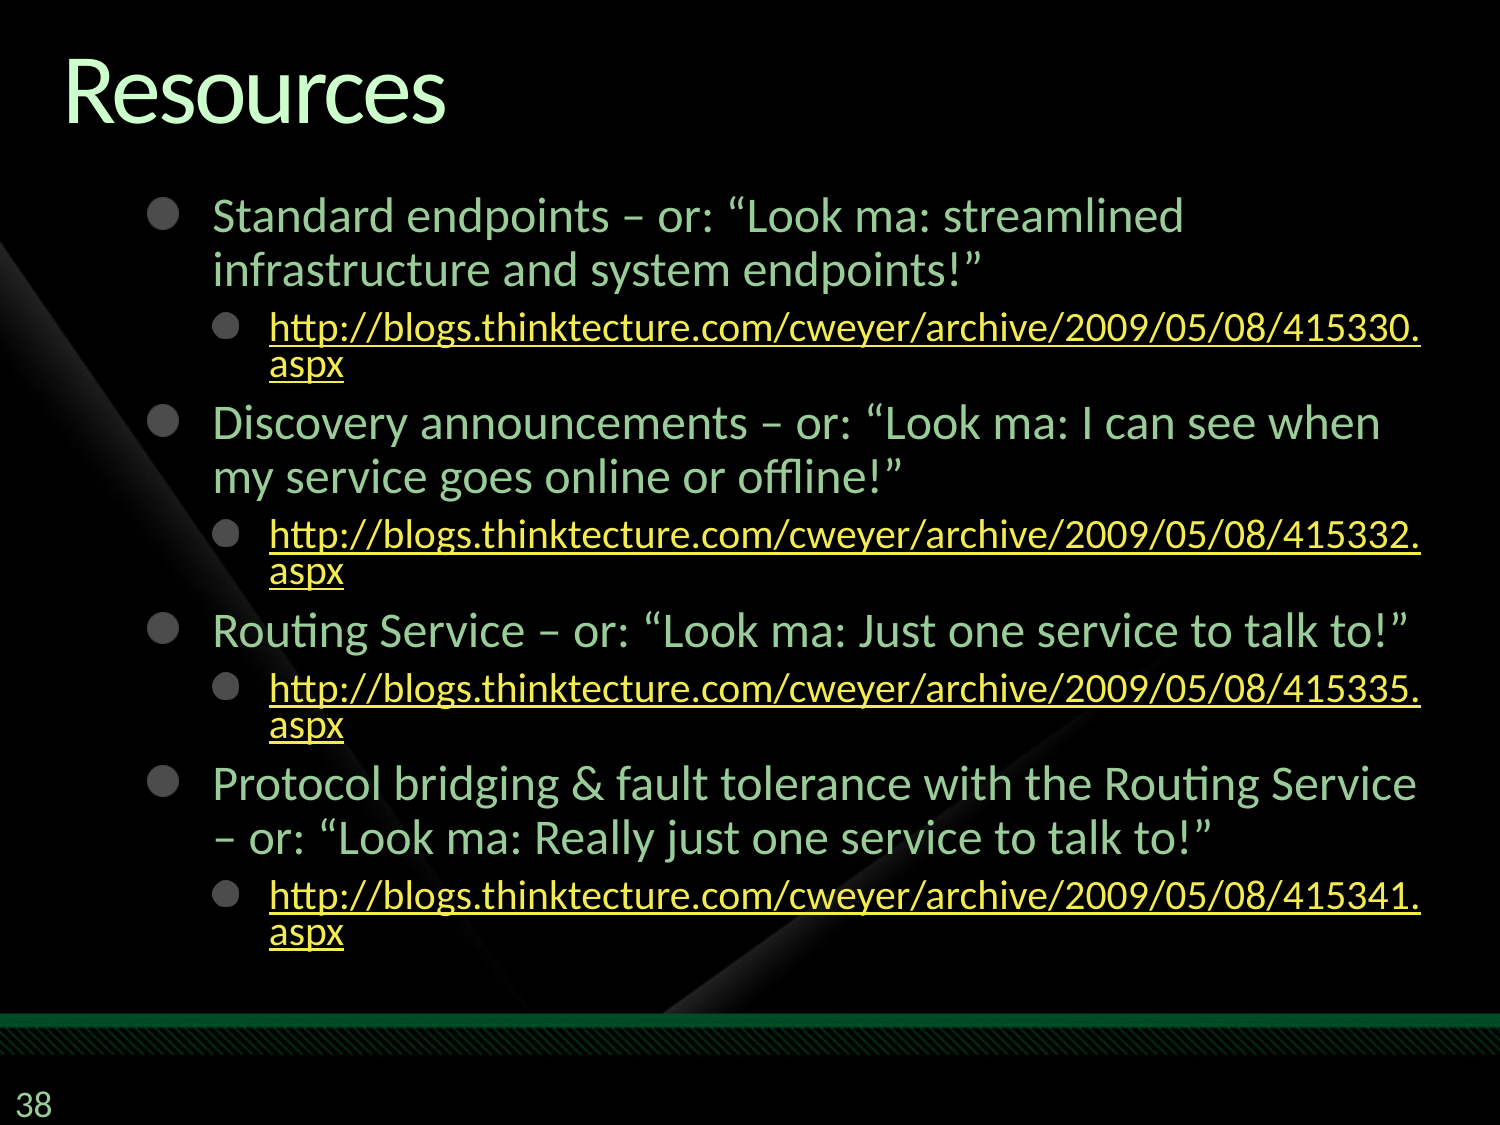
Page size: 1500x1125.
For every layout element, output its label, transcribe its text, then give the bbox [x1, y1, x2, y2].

list Standard endpoints – or: “Look ma: streamlined infrastructure and system endpoints!” http://blogs.thinktecture.com/cweyer/archive/2009/05/08/415330.aspx Discovery announcements – or: “Look ma: I can see when my service goes online or offline!” http://blogs.thinktecture.com/cweyer/archive/2009/05/08/415332.aspx Routing Service – or: “Look ma: Just one service to talk to!” http://blogs.thinktecture.com/cweyer/archive/2009/05/08/415335.aspx Protocol bridging & fault tolerance with the Routing Service – or: “Look ma: Really just one service to talk to!” http://blogs.thinktecture.com/cweyer/archive/2009/05/08/415341.aspx [62, 189, 1438, 938]
picture [0, 0, 1500, 1125]
slide_number 38 [0, 1072, 350, 1125]
title Resources [62, 37, 1438, 147]
